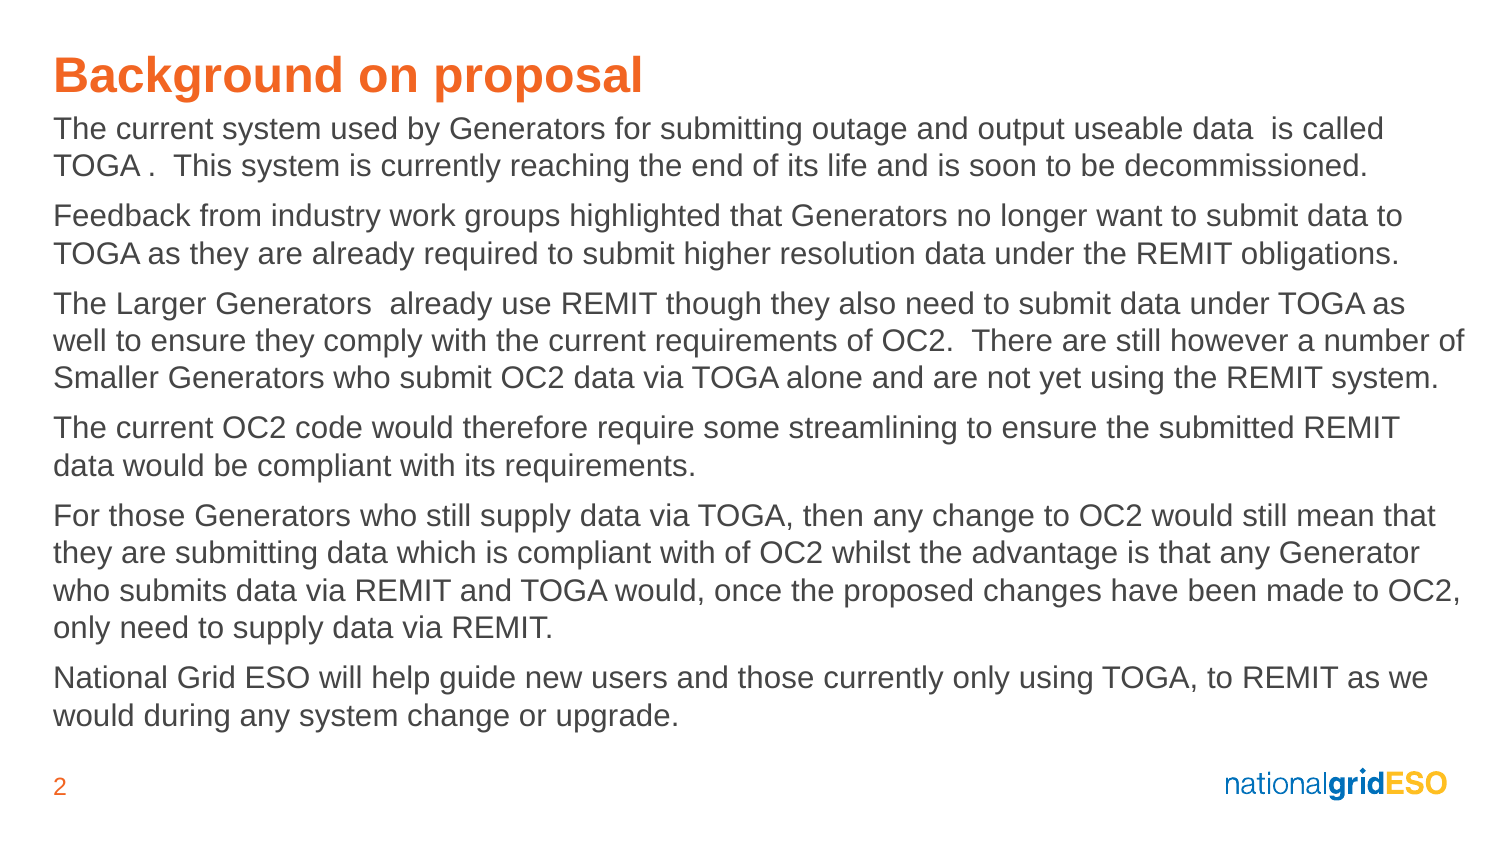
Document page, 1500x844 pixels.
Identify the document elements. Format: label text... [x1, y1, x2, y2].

list The current system used by Generators for submitting outage and output useable data is called TOGA . This system is currently reaching the end of its life and is soon to be decommissioned. Feedback from industry work groups highlighted that Generators no longer want to submit data to TOGA as they are already required to submit higher resolution data under the REMIT obligations. The Larger Generators already use REMIT though they also need to submit data under TOGA as well to ensure they comply with the current requirements of OC2. There are still however a number of Smaller Generators who submit OC2 data via TOGA alone and are not yet using the REMIT system. The current OC2 code would therefore require some streamlining to ensure the submitted REMIT data would be compliant with its requirements. For those Generators who still supply data via TOGA, then any change to OC2 would still mean that they are submitting data which is compliant with of OC2 whilst the advantage is that any Generator who submits data via REMIT and TOGA would, once the proposed changes have been made to OC2, only need to supply data via REMIT. National Grid ESO will help guide new users and those currently only using TOGA, to REMIT as we would during any system change or upgrade. [53, 108, 1471, 841]
title Background on proposal [53, 54, 1447, 103]
